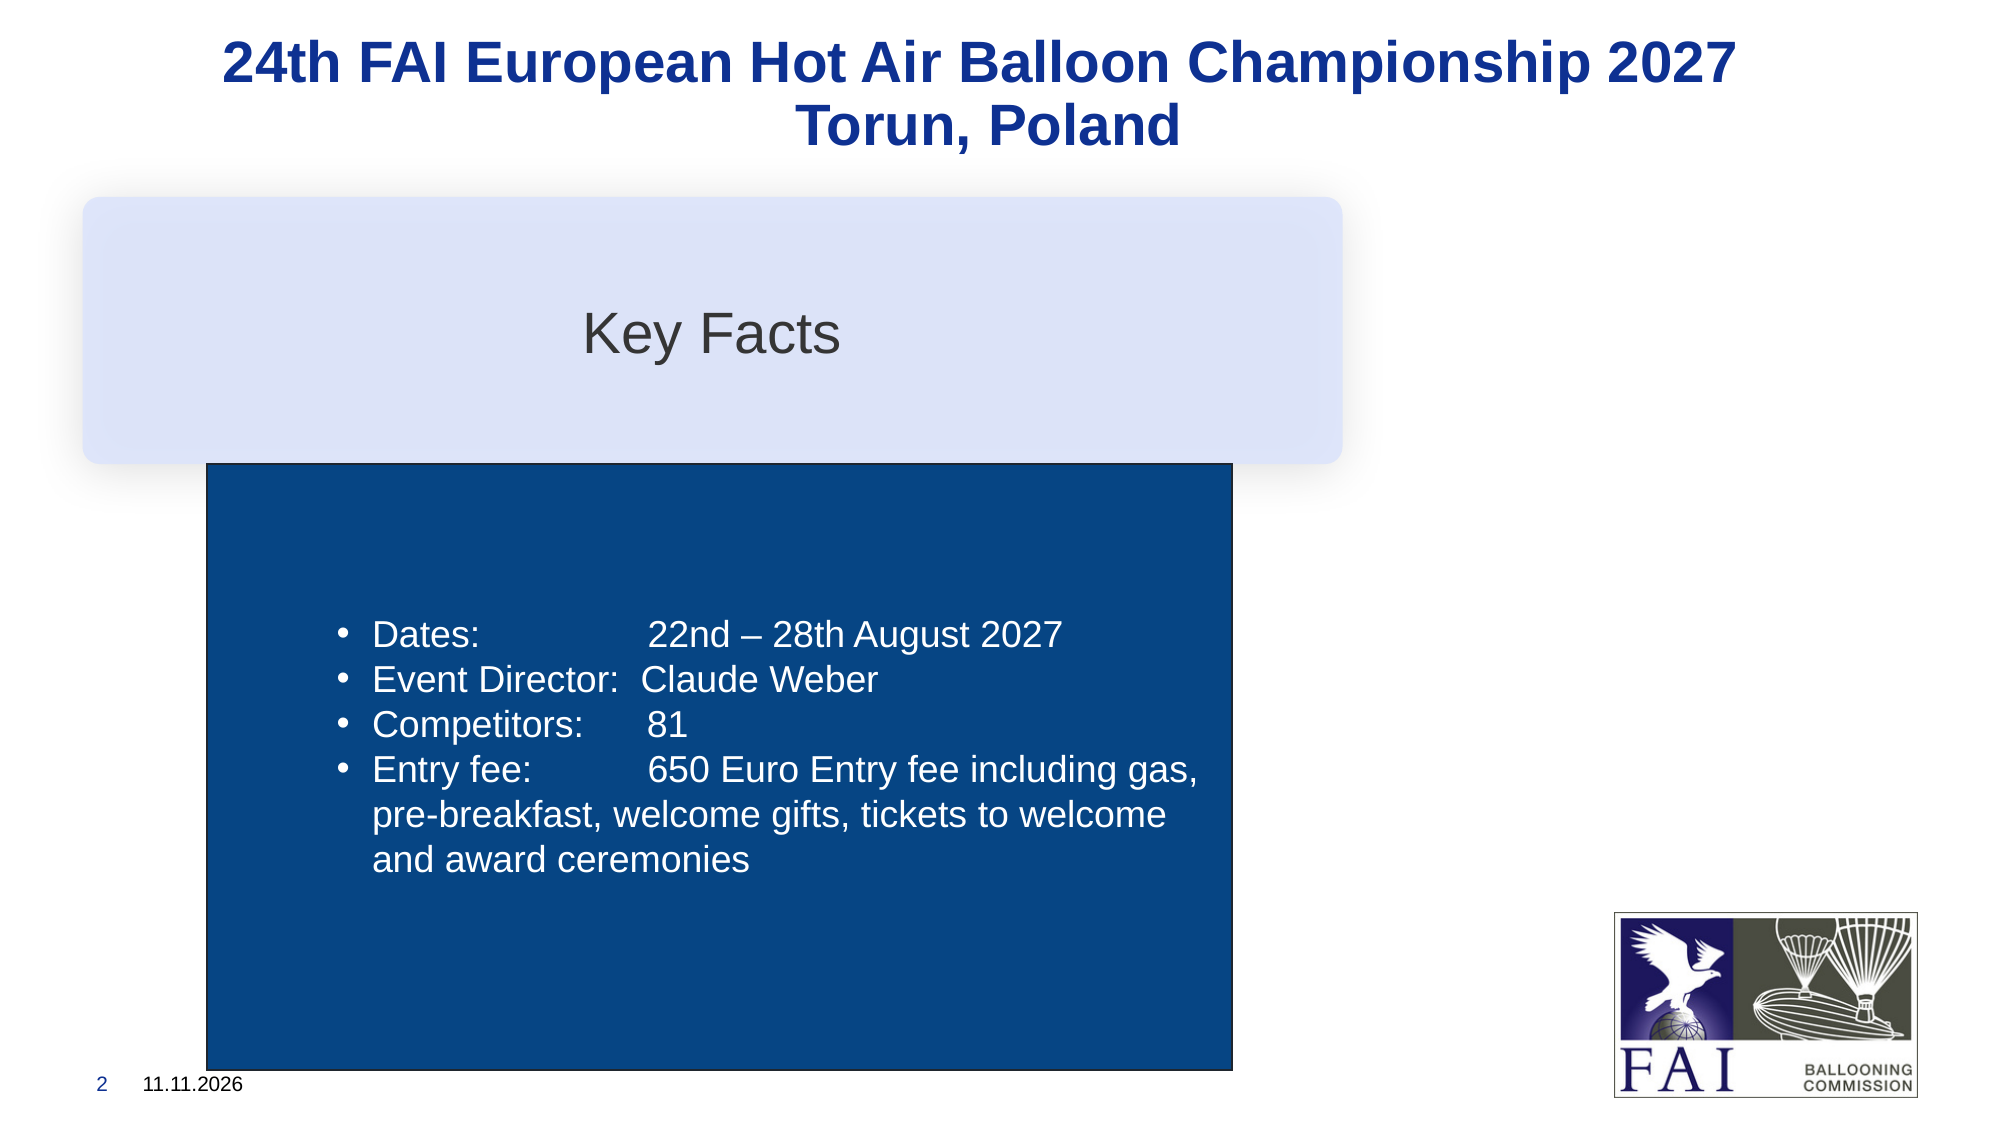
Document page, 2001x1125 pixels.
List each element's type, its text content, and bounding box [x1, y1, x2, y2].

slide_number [143, 1071, 256, 1125]
picture [1614, 912, 1918, 1098]
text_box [82, 196, 1343, 1071]
title 24th FAI European Hot Air Balloon Championship 2027 Torun, Poland [96, 72, 1881, 159]
slide_number 2 [96, 1071, 143, 1125]
